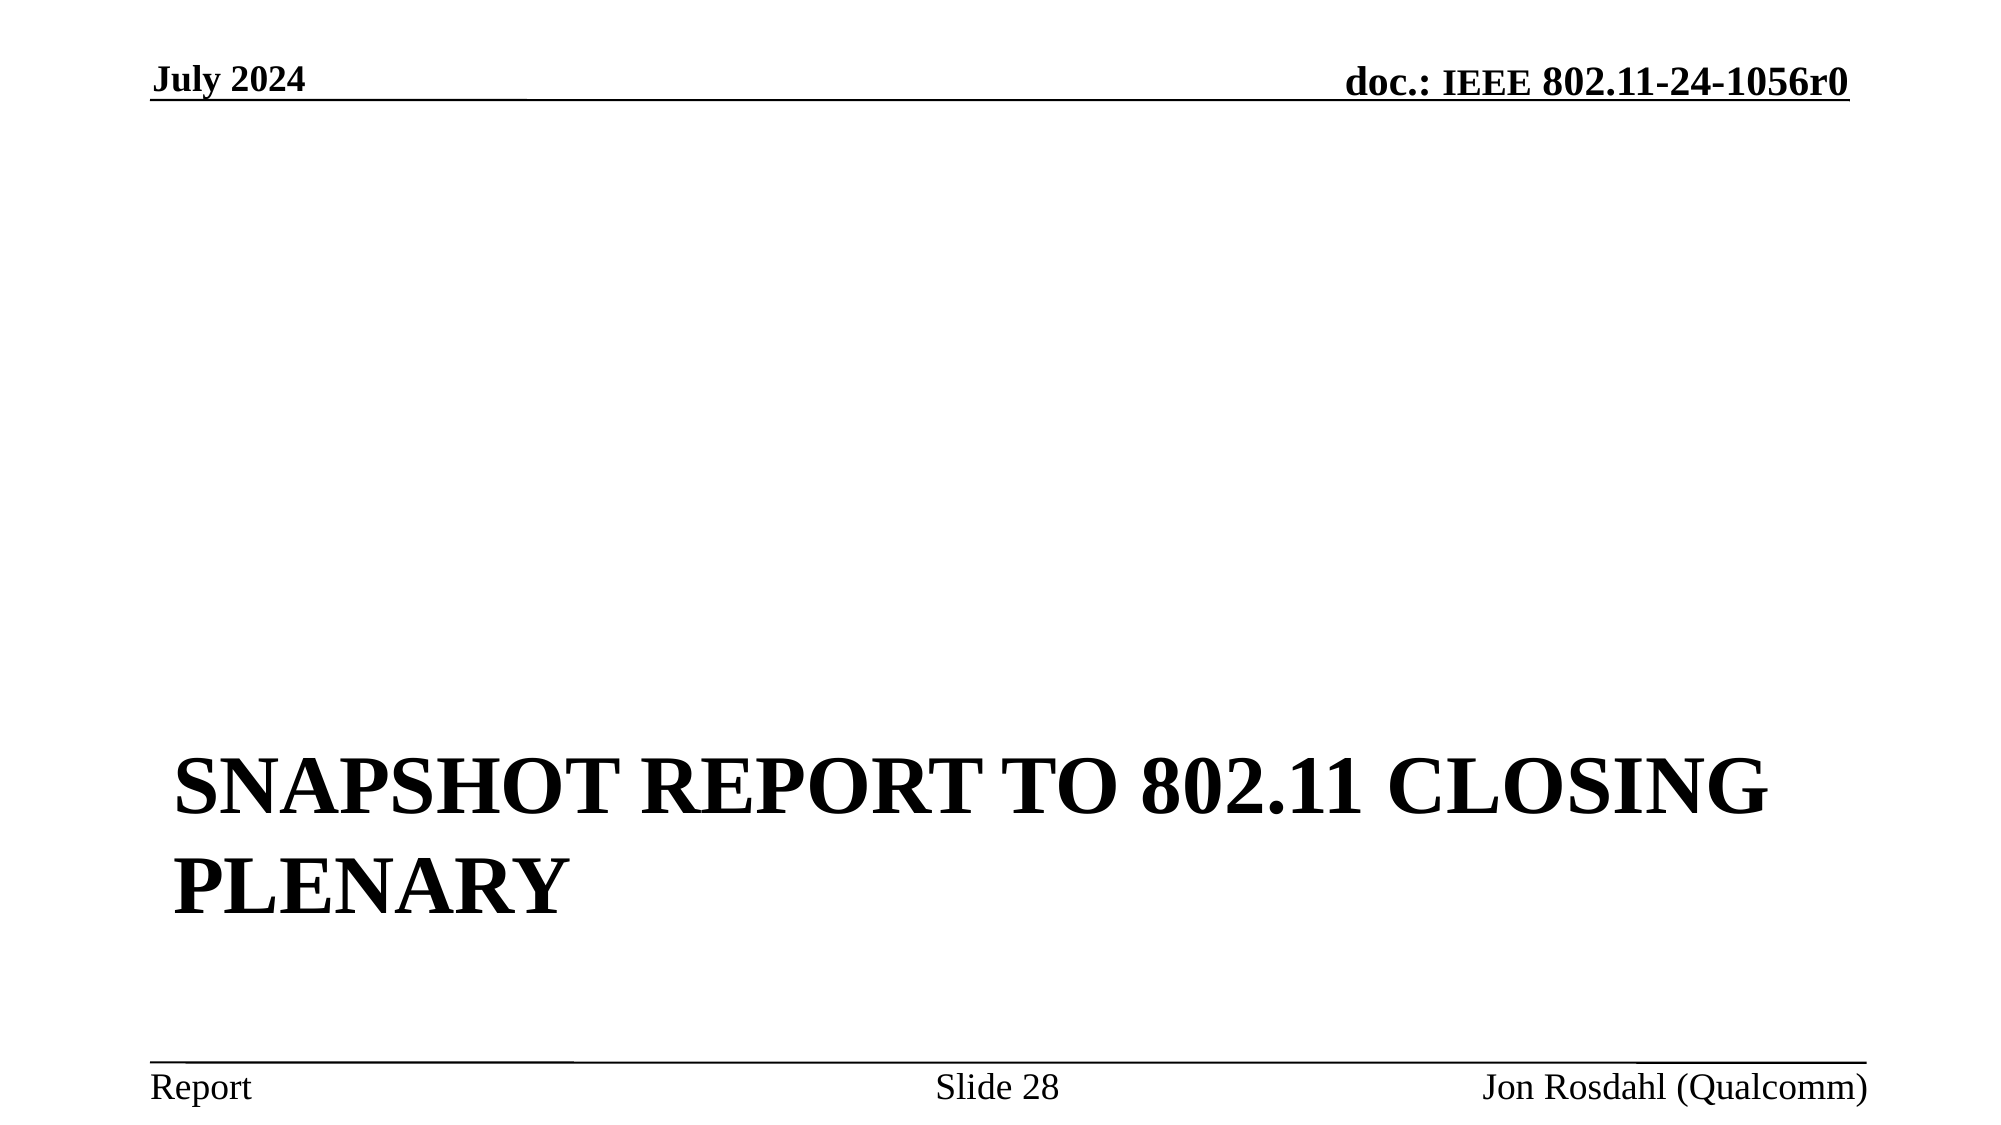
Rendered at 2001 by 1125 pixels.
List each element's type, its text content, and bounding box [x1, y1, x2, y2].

footer Jon Rosdahl (Qualcomm) [1424, 1061, 1869, 1108]
slide_number Slide 28 [928, 1061, 1067, 1123]
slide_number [152, 49, 434, 100]
title Snapshot Report to 802.11 closing plenary [157, 722, 1859, 947]
